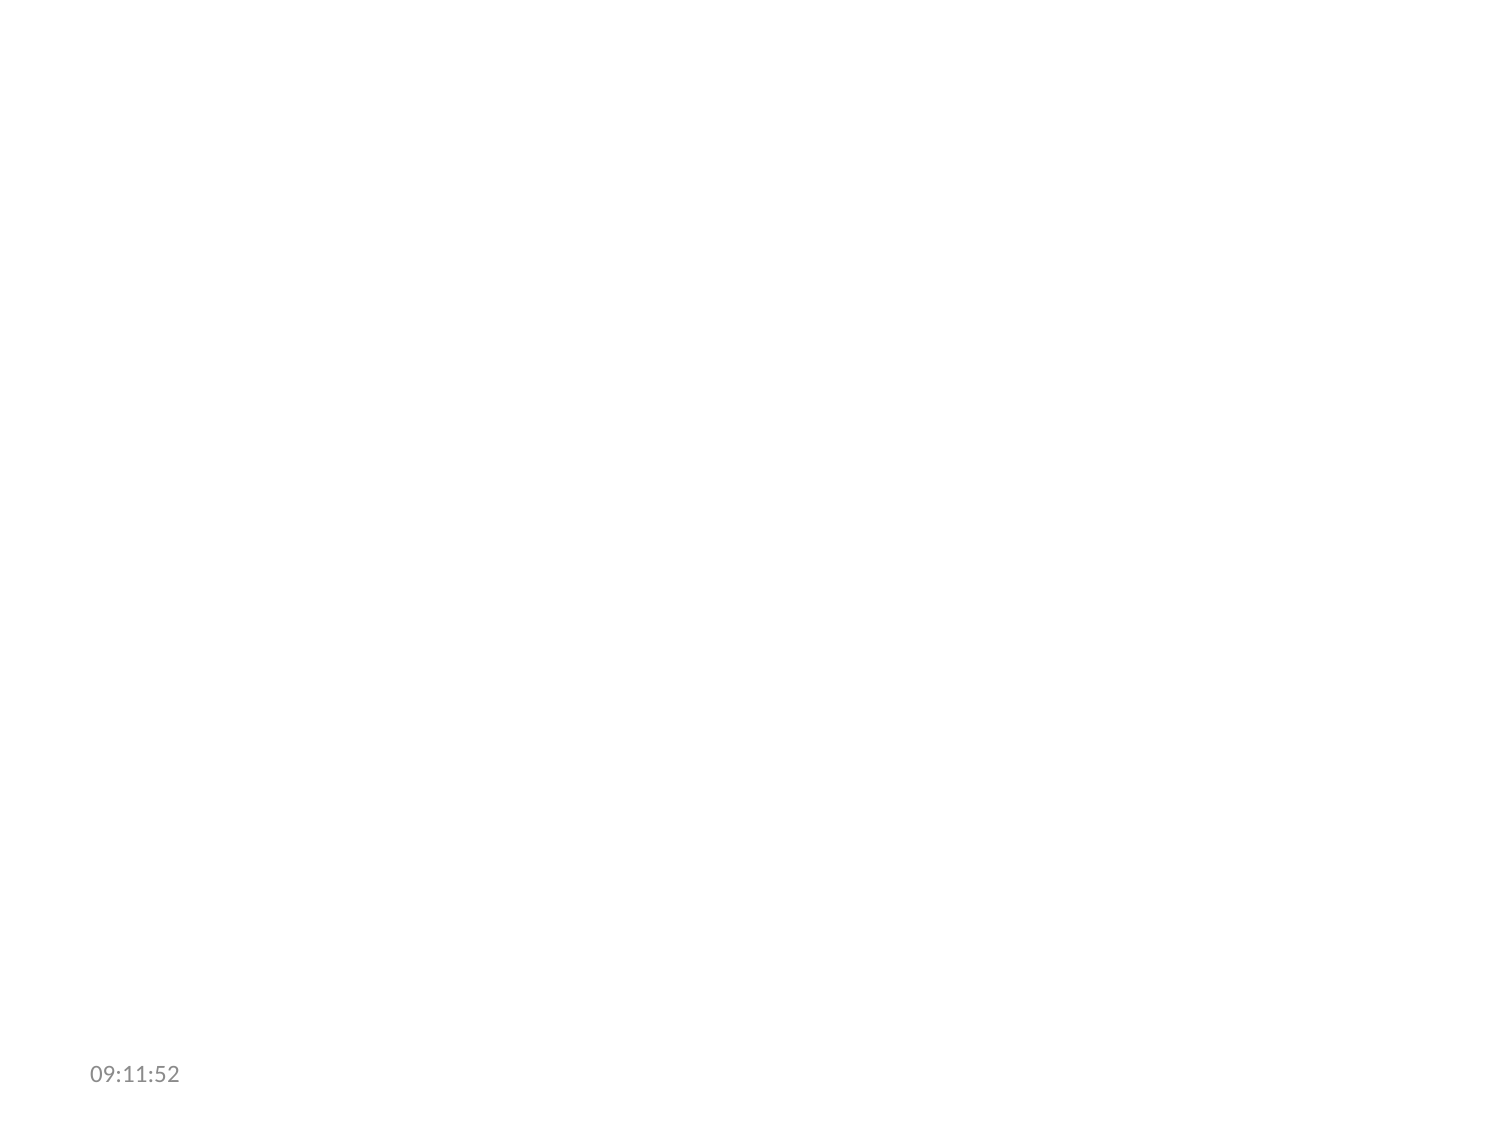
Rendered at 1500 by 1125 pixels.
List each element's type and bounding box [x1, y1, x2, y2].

slide_number [75, 1042, 425, 1103]
